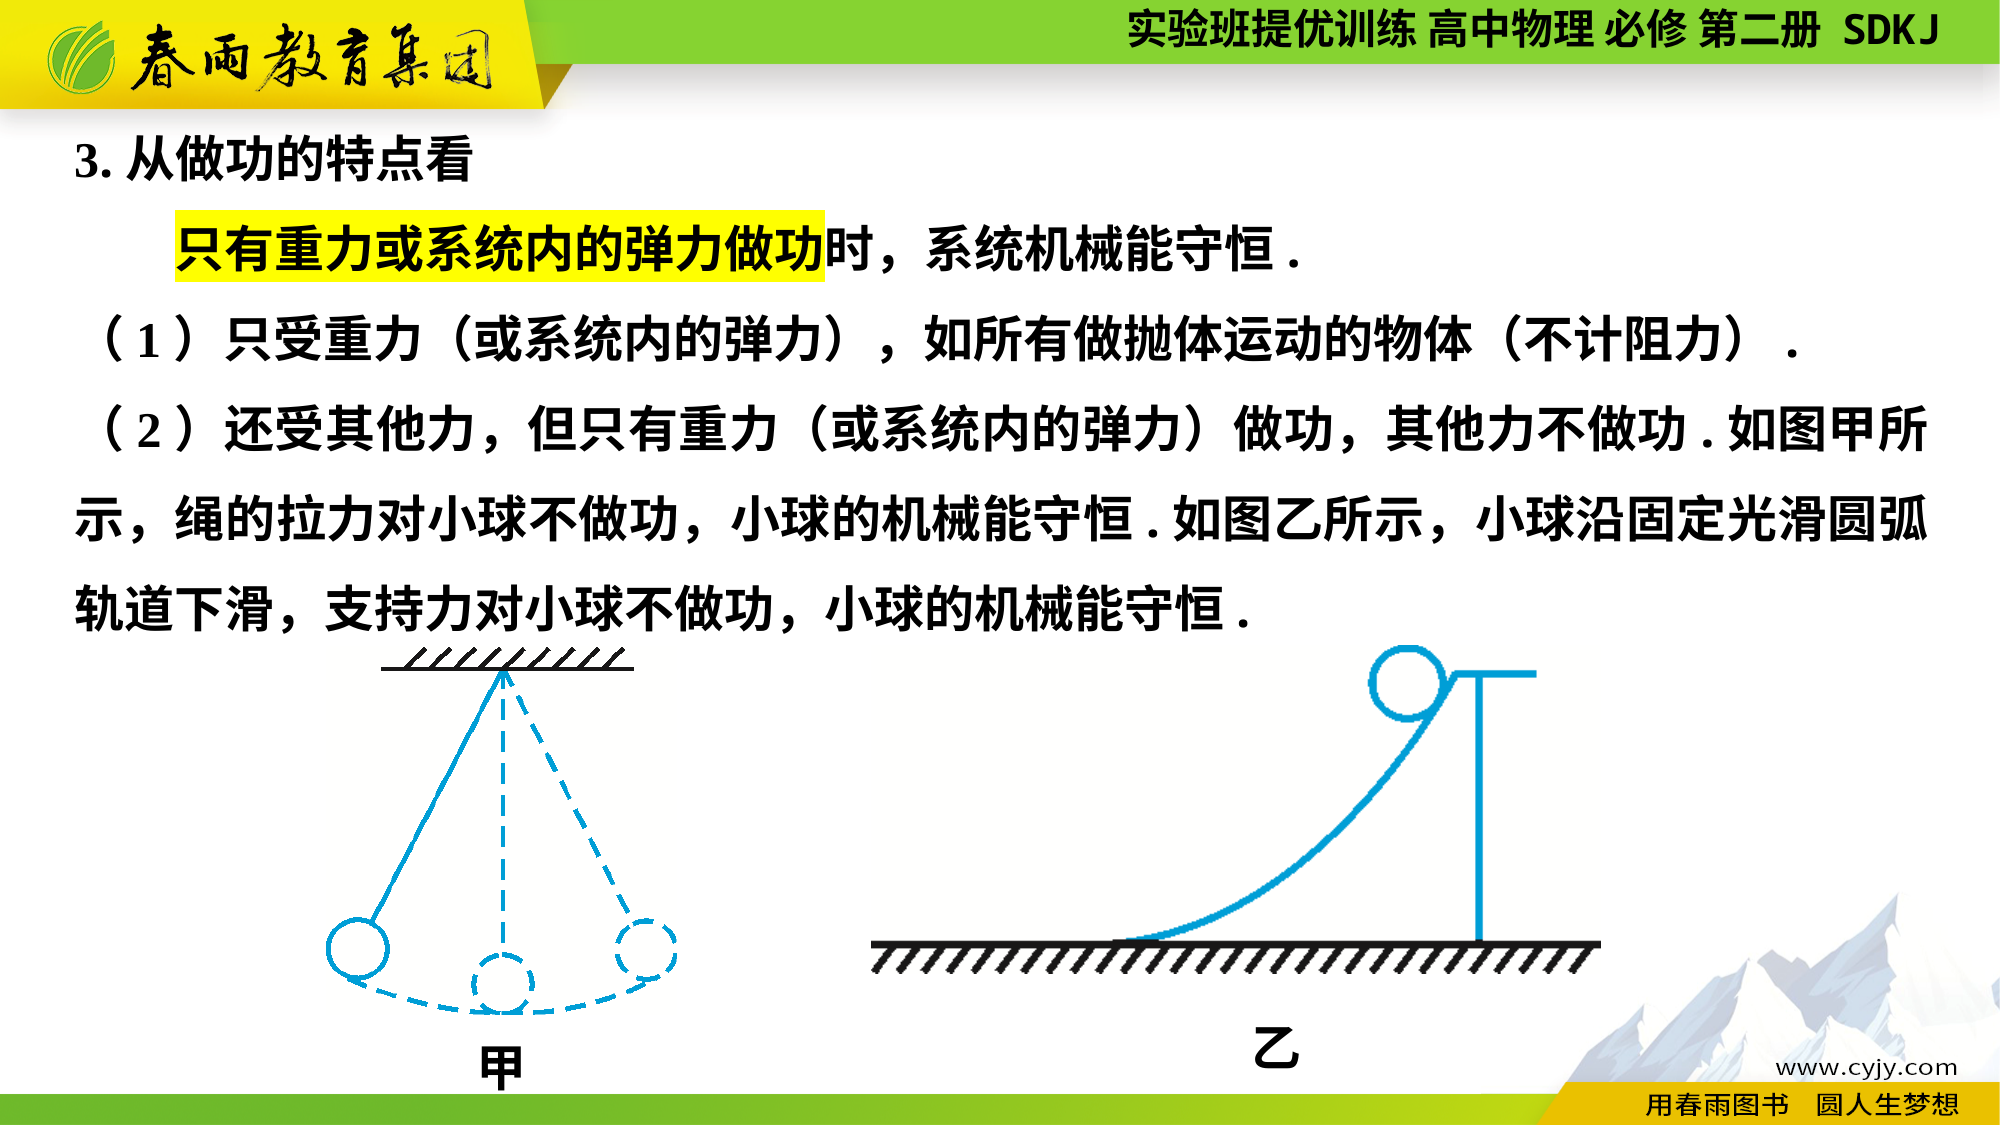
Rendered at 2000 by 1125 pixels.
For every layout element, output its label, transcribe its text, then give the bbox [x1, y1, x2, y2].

text_box 甲 [461, 1024, 542, 1105]
text_box 乙 [1236, 983, 1317, 1085]
list 3.从做功的特点看 只有重力或系统内的弹力做功时，系统机械能守恒. （1）只受重力（或系统内的弹力），如所有做抛体运动的物体（不计阻力）. （2）还受其他力，但只有重力（或系统内的弹力）做功，其他力不做功.如图甲所示，绳的拉力对小球不做功，小球的机械能守恒.如图乙所示，小球沿固定光滑圆弧轨道下滑，支持力对小球不做功，小球的机械能守恒. [59, 90, 1944, 639]
picture [0, 0, 2000, 1125]
